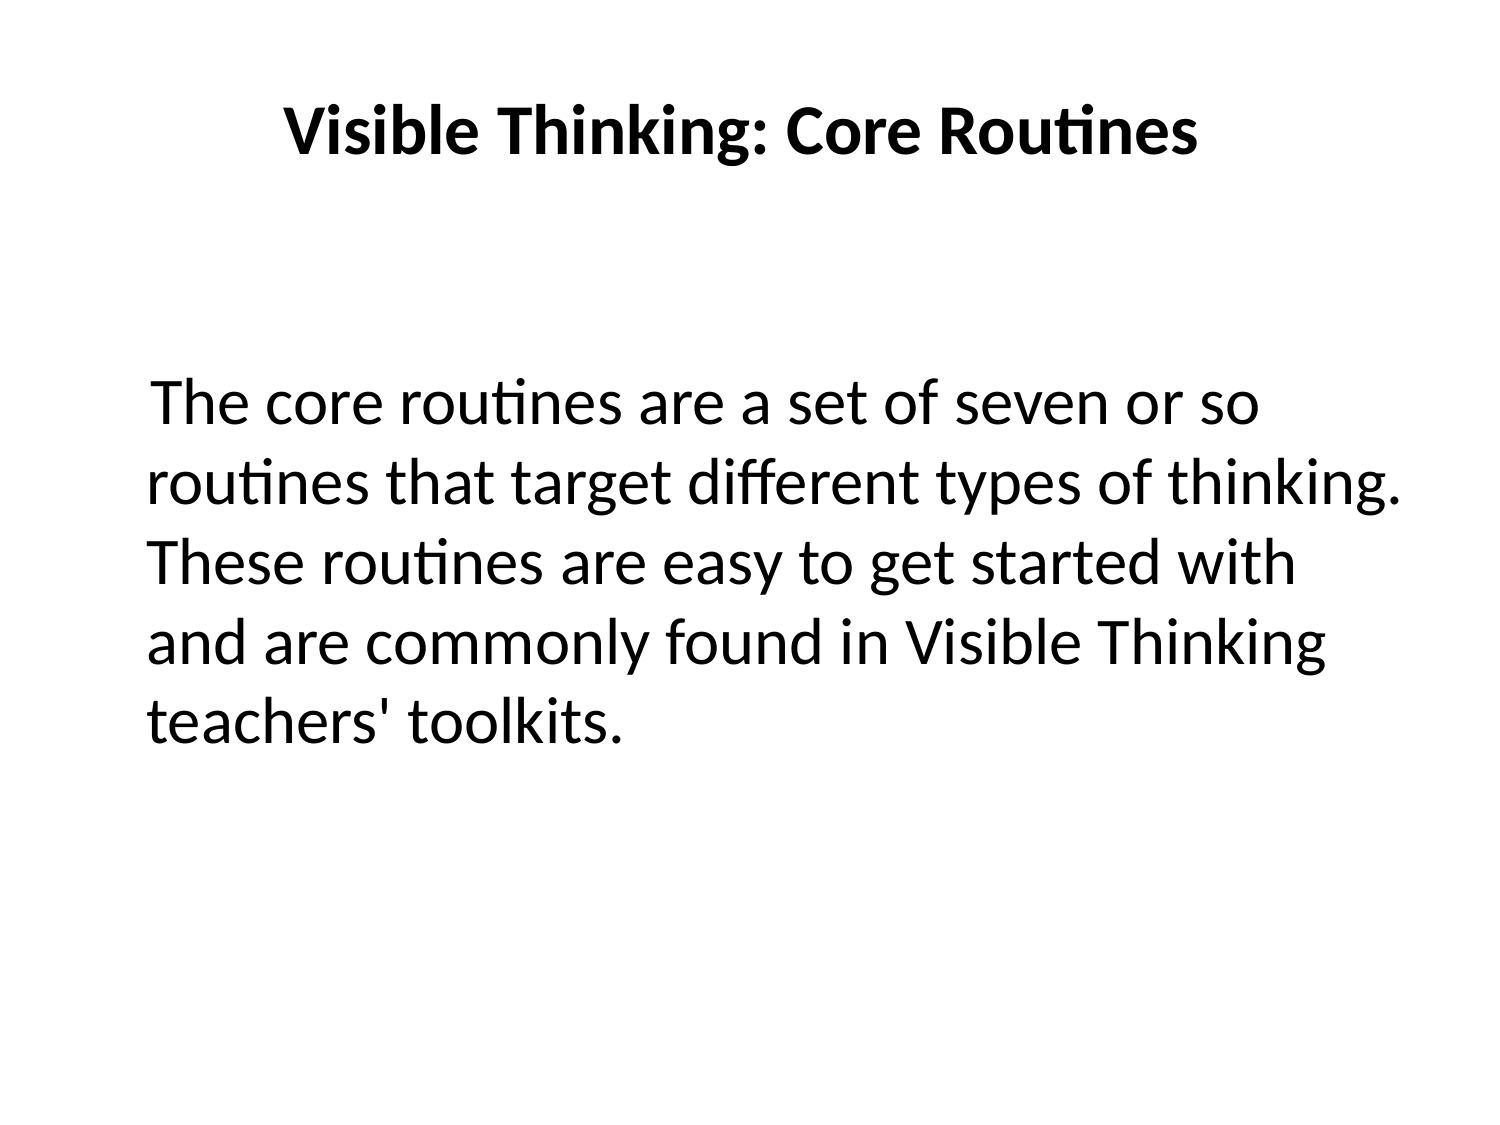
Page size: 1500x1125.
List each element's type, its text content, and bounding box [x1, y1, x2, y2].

title Visible Thinking: Core Routines [75, 75, 1425, 263]
list The core routines are a set of seven or so routines that target different types of thinking. These routines are easy to get started with and are commonly found in Visible Thinking teachers' toolkits. [75, 350, 1425, 850]
